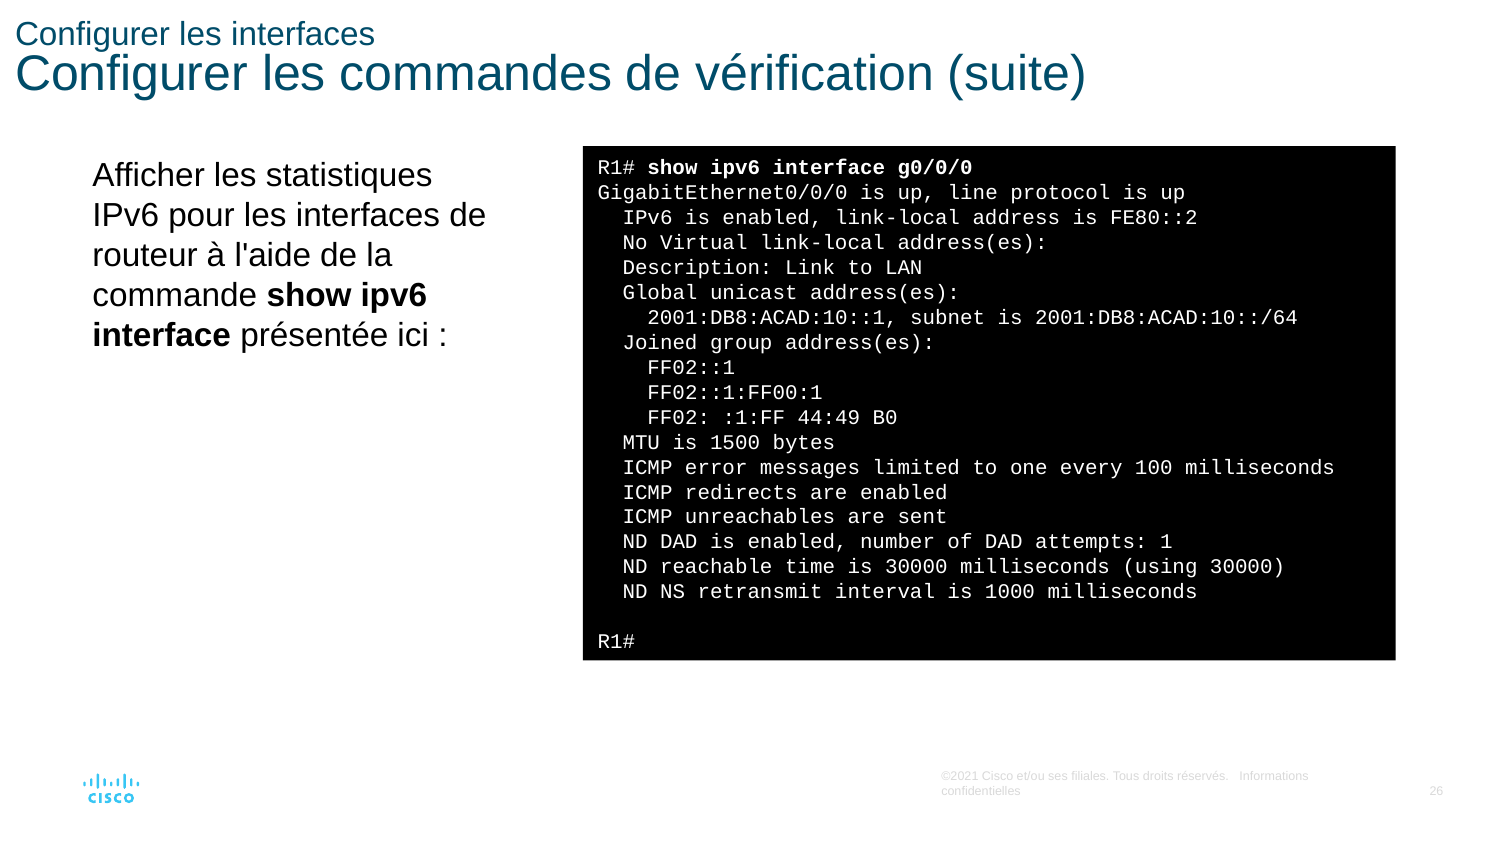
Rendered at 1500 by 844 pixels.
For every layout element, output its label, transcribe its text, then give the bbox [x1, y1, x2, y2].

title Configurer les interfaces Configurer les commandes de vérification (suite) [0, 0, 1369, 121]
text_box R1# show ipv6 interface g0/0/0 GigabitEthernet0/0/0 is up, line protocol is up IPv6 is enabled, link-local address is FE80::2 No Virtual link-local address(es): Description: Link to LAN Global unicast address(es): 2001:DB8:ACAD:10::1, subnet is 2001:DB8:ACAD:10::/64 Joined group address(es): FF02::1 FF02::1:FF00:1 FF02: :1:FF 44:49 B0 MTU is 1500 bytes ICMP error messages limited to one every 100 milliseconds ICMP redirects are enabled ICMP unreachables are sent ND DAD is enabled, number of DAD attempts: 1 ND reachable time is 30000 milliseconds (using 30000) ND NS retransmit interval is 1000 milliseconds R1# [582, 146, 1396, 661]
text_box Afficher les statistiques IPv6 pour les interfaces de routeur à l'aide de la commande show ipv6 interface présentée ici : [77, 146, 511, 361]
